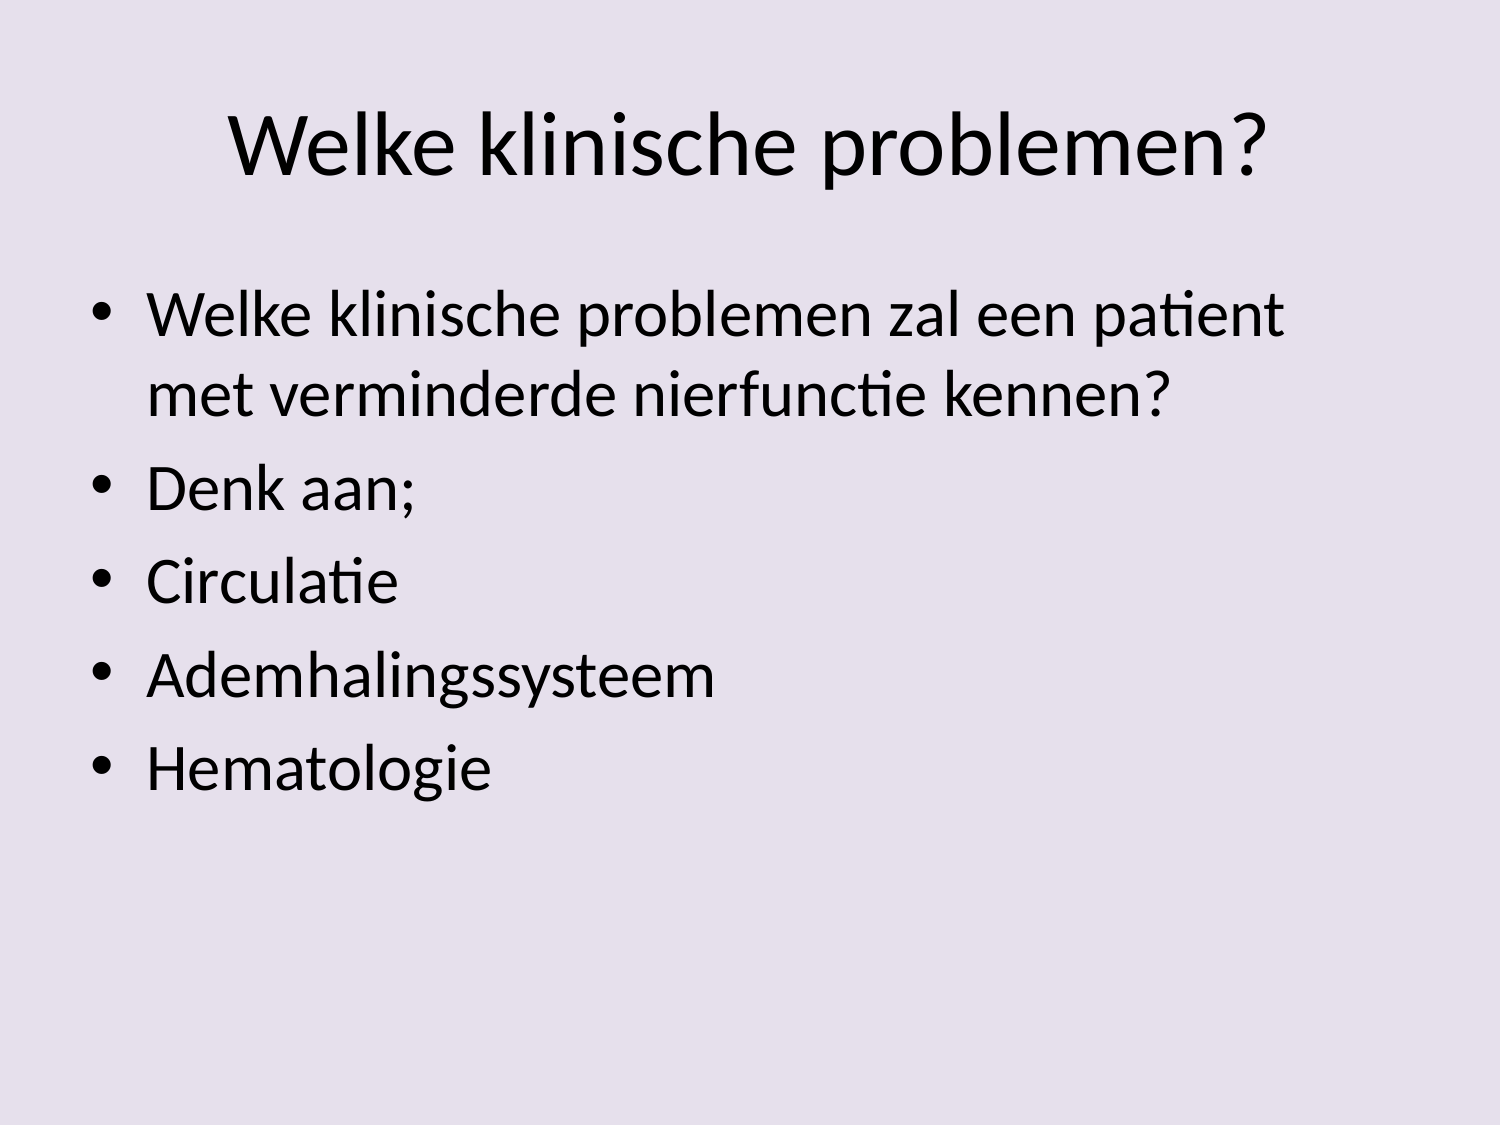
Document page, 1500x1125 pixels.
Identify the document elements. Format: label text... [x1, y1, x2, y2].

title Welke klinische problemen? [75, 45, 1425, 233]
list Welke klinische problemen zal een patient met verminderde nierfunctie kennen? Denk aan; Circulatie Ademhalingssysteem Hematologie [75, 262, 1425, 1005]
